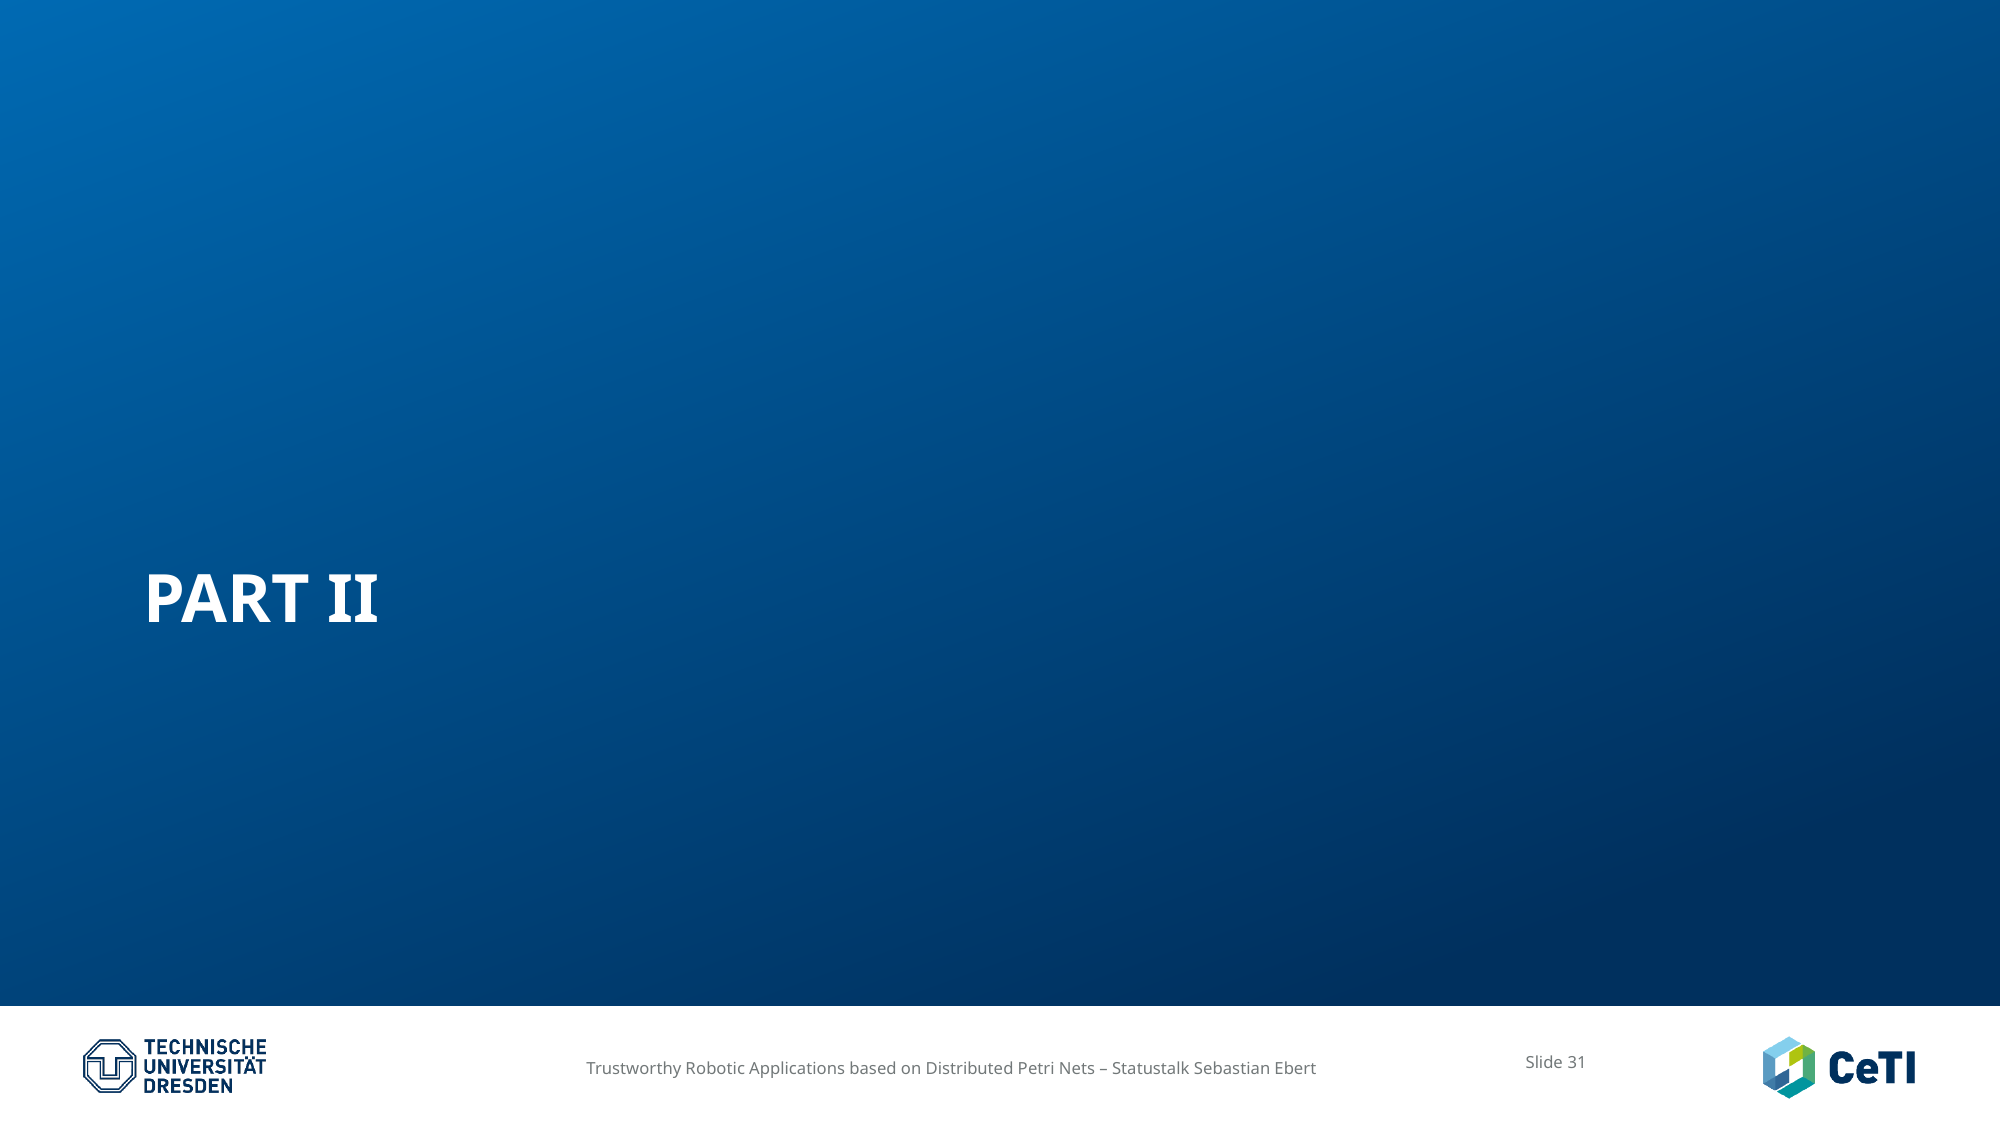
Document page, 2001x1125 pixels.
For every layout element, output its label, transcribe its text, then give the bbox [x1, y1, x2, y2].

picture [1762, 1036, 1977, 1101]
title PART II [143, 555, 1880, 753]
picture [83, 1039, 266, 1093]
